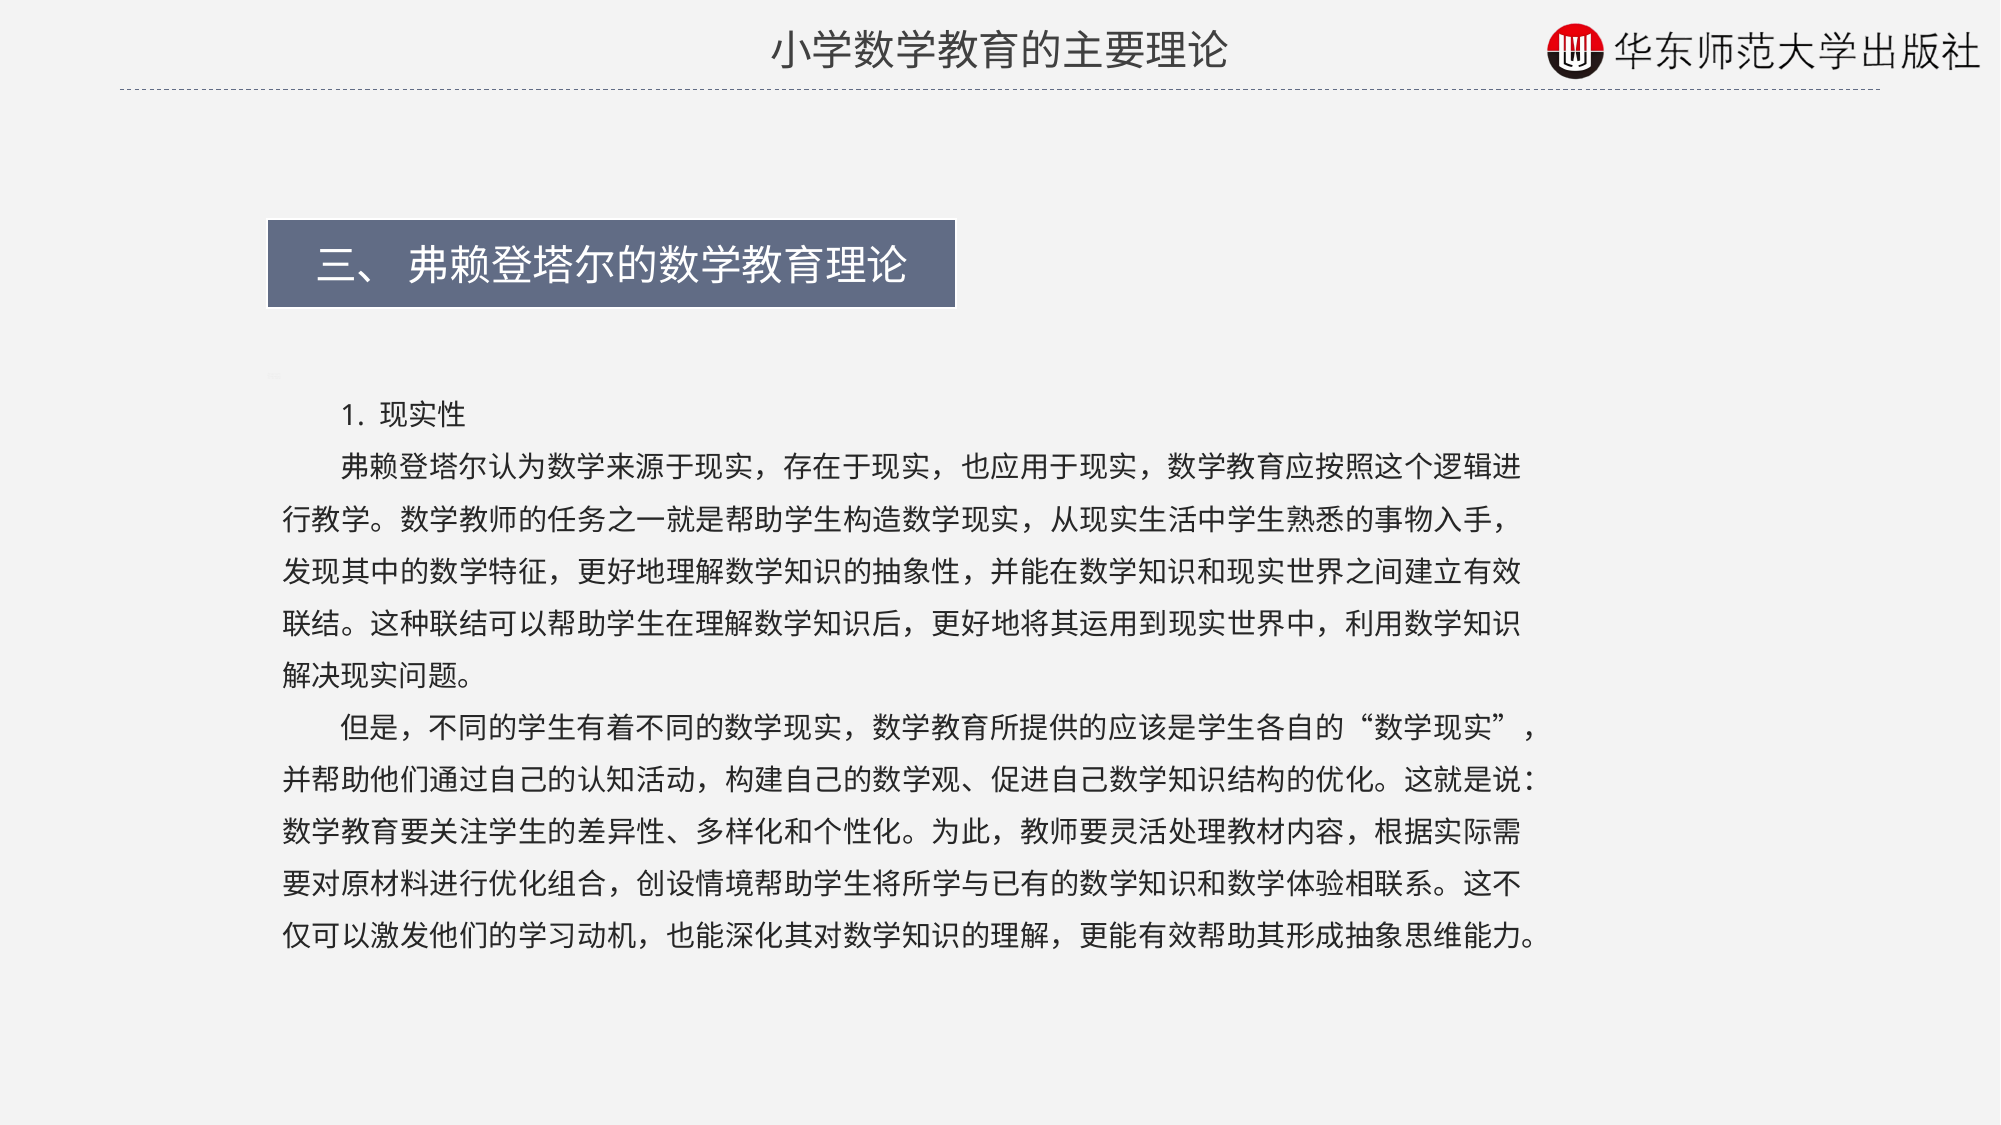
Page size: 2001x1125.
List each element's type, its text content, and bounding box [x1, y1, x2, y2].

text_box 小学数学教育的主要理论 [680, 23, 1320, 74]
text_box 1. 现实性 弗赖登塔尔认为数学来源于现实，存在于现实，也应用于现实，数学教育应按照这个逻辑进行教学。数学教师的任务之一就是帮助学生构造数学现实，从现实生活中学生熟悉的事物入手，发现其中的数学特征，更好地理解数学知识的抽象性，并能在数学知识和现实世界之间建立有效联结。这种联结可以帮助学生在理解数学知识后，更好地将其运用到现实世界中，利用数学知识解决现实问题。 但是，不同的学生有着不同的数学现实，数学教育所提供的应该是学生各自的“数学现实”，并帮助他们通过自己的认知活动，构建自己的数学观、促进自己数学知识结构的优化。这就是说：数学教育要关注学生的差异性、多样化和个性化。为此，教师要灵活处理教材内容，根据实际需要对原材料进行优化组合，创设情境帮助学生将所学与已有的数学知识和数学体验相联系。这不仅可以激发他们的学习动机，也能深化其对数学知识的理解，更能有效帮助其形成抽象思维能力。 [267, 372, 1537, 960]
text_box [1536, 13, 1989, 83]
text_box 三、 弗赖登塔尔的数学教育理论 [266, 218, 957, 309]
